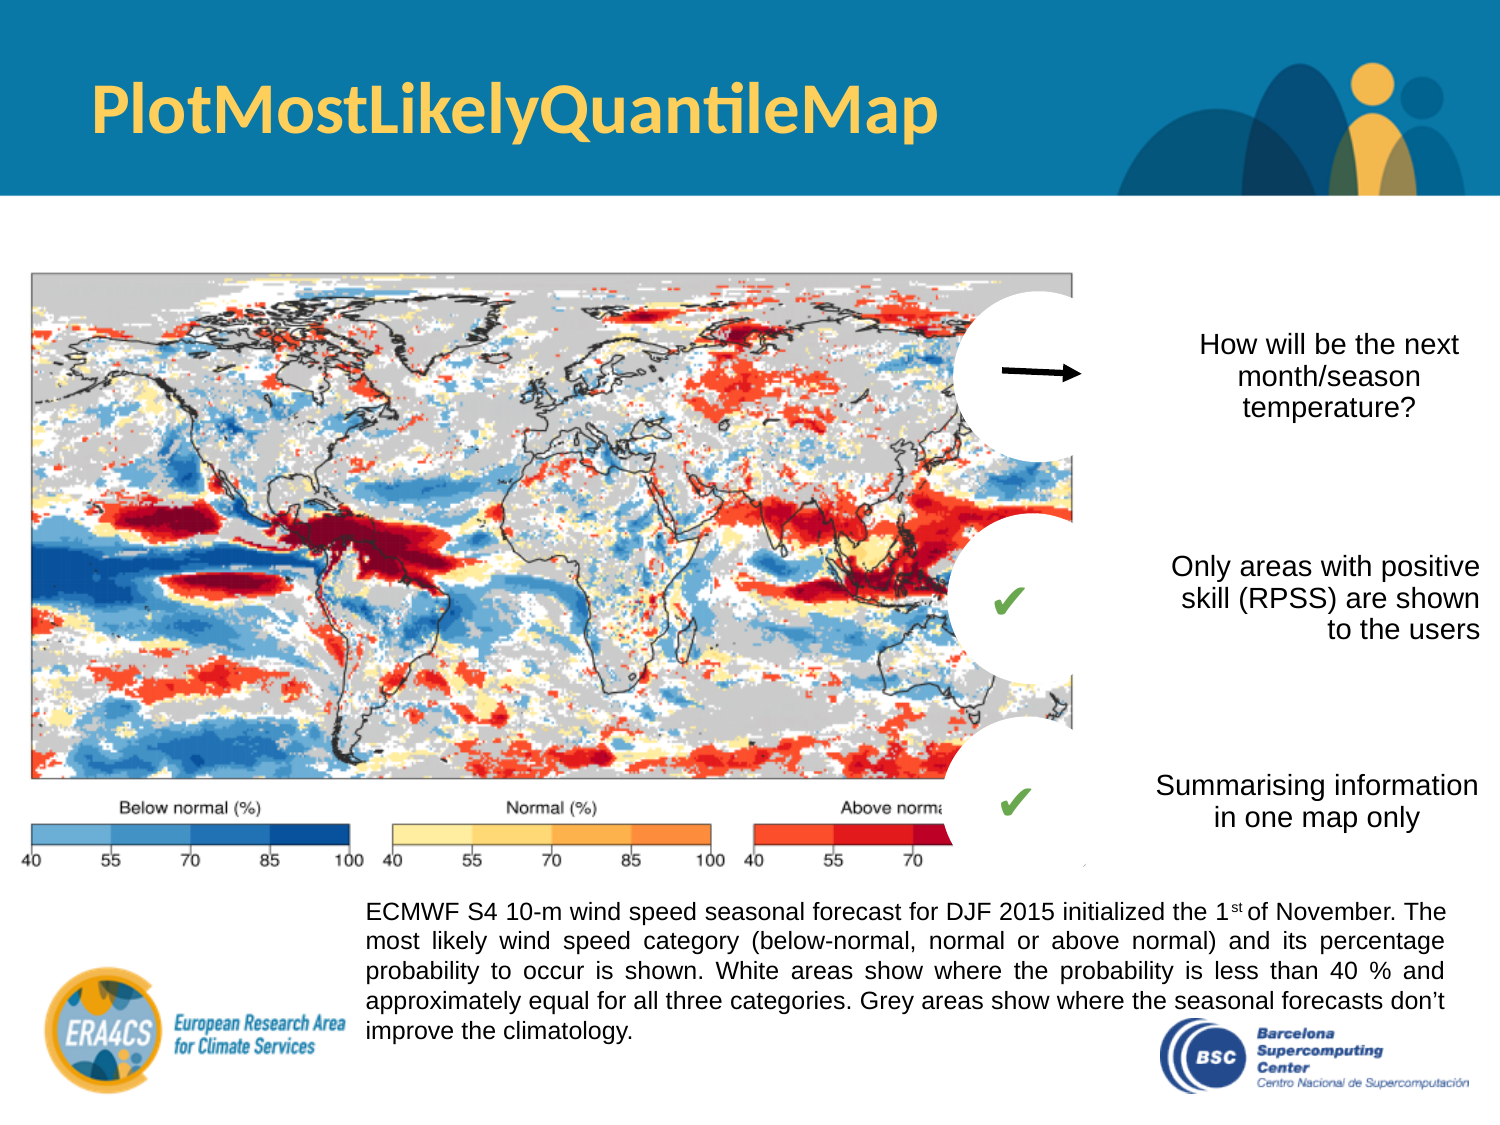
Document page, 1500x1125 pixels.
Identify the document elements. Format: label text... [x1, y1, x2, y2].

title PlotMostLikelyQuantileMap [76, 35, 1427, 174]
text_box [940, 290, 1500, 888]
picture [0, 174, 1500, 1125]
text_box ECMWF S4 10-m wind speed seasonal forecast for DJF 2015 initialized the 1st of November. The most likely wind speed category (below-normal, normal or above normal) and its percentage probability to occur is shown. White areas show where the probability is less than 40 % and approximately equal for all three categories. Grey areas show where the seasonal forecasts don’t improve the climatology. [351, 896, 1462, 1076]
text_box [1001, 370, 1082, 374]
